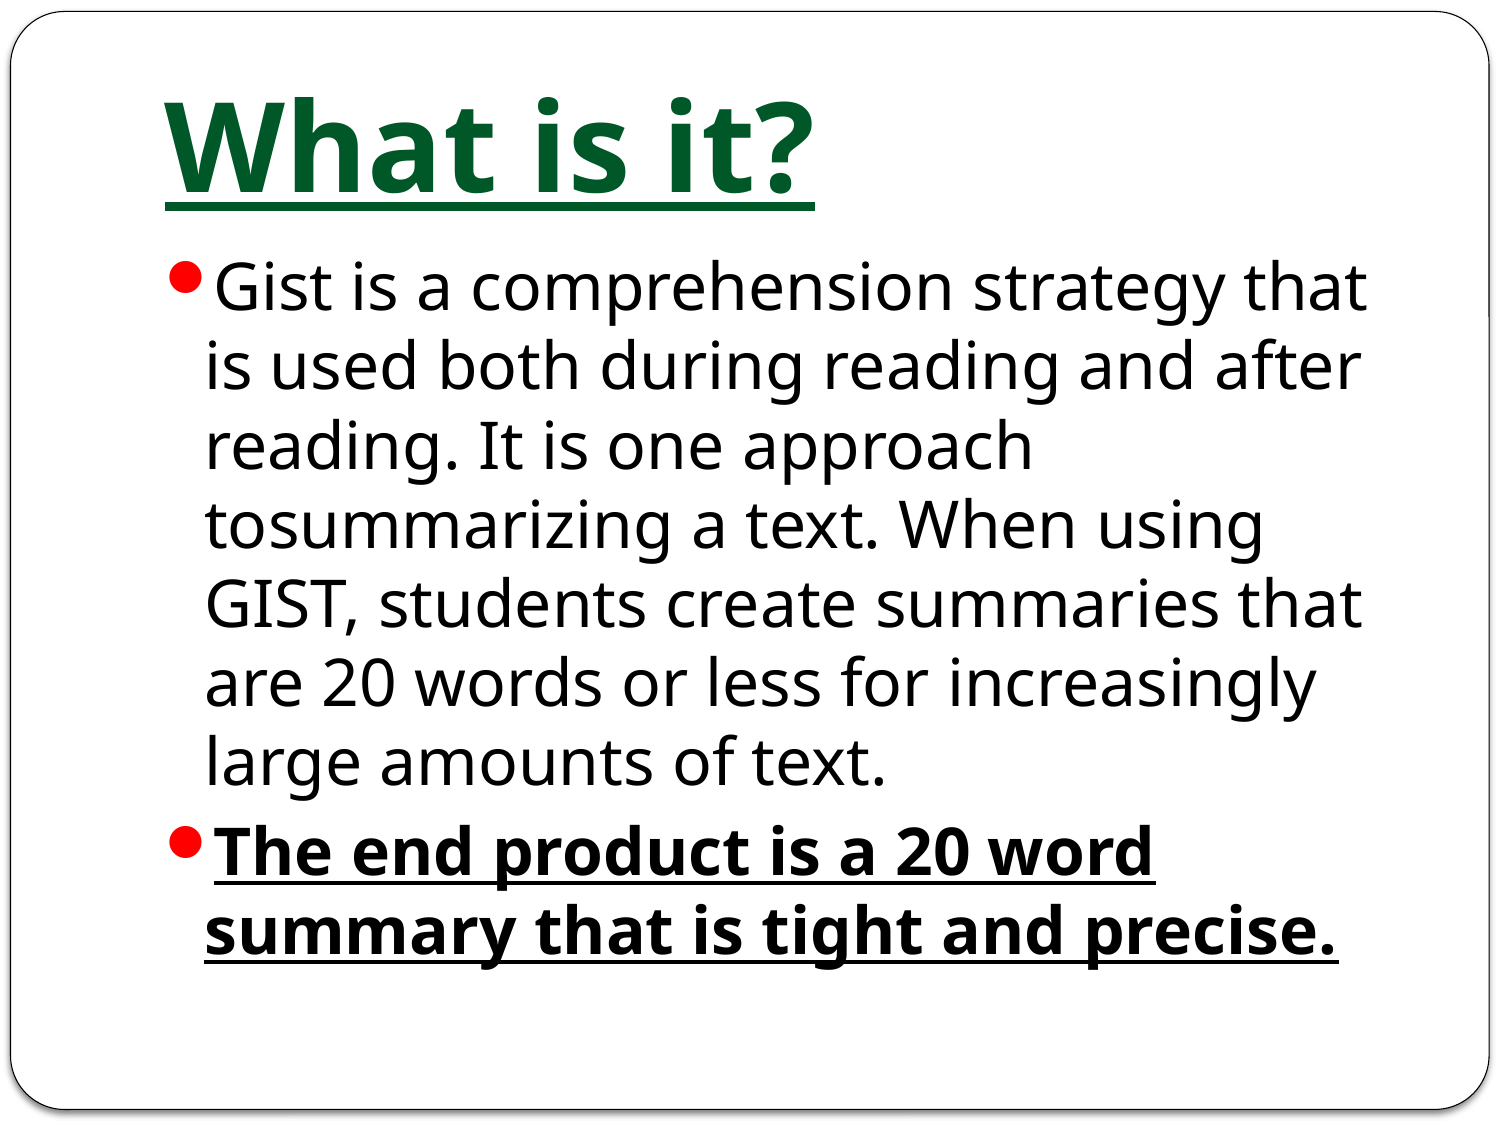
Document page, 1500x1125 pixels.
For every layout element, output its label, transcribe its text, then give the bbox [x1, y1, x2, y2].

list Gist is a comprehension strategy that is used both during reading and after reading. It is one approach tosummarizing a text. When using GIST, students create summaries that are 20 words or less for increasingly large amounts of text. The end product is a 20 word summary that is tight and precise. [150, 237, 1425, 988]
title What is it? [150, 45, 1425, 233]
